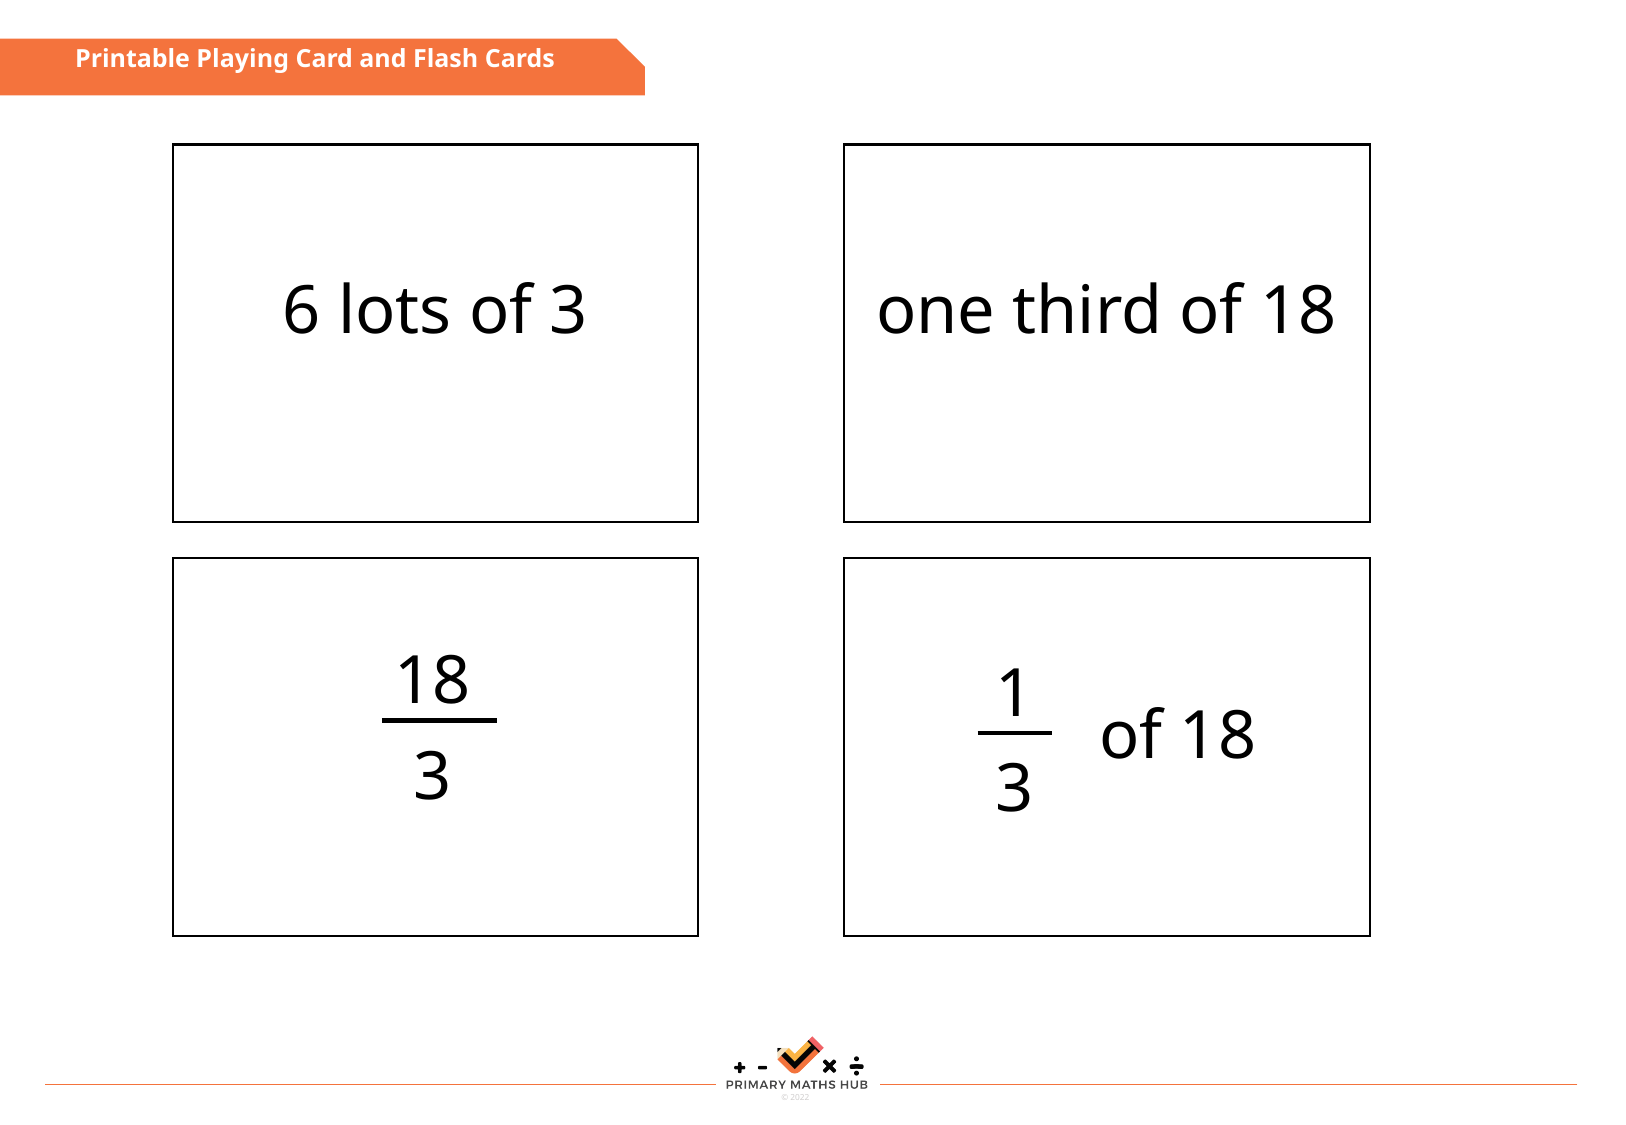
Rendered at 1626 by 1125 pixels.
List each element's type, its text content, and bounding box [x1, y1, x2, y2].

text_box [843, 557, 1371, 937]
text_box [843, 143, 1371, 523]
text_box 6 lots of 3 [172, 259, 699, 355]
table_header 1 [978, 638, 1052, 731]
text_box [172, 355, 699, 523]
text_box [172, 143, 699, 259]
text_box of 18 [1058, 684, 1298, 780]
text_box © 2022 [720, 1084, 870, 1110]
table_cell 3 [978, 735, 1052, 828]
picture [722, 1034, 872, 1094]
text_box one third of 18 [844, 259, 1370, 355]
text_box [172, 557, 699, 937]
table_header 18 [368, 625, 497, 720]
text_box Printable Playing Card and Flash Cards [0, 37, 646, 97]
table_cell 3 [368, 720, 497, 815]
